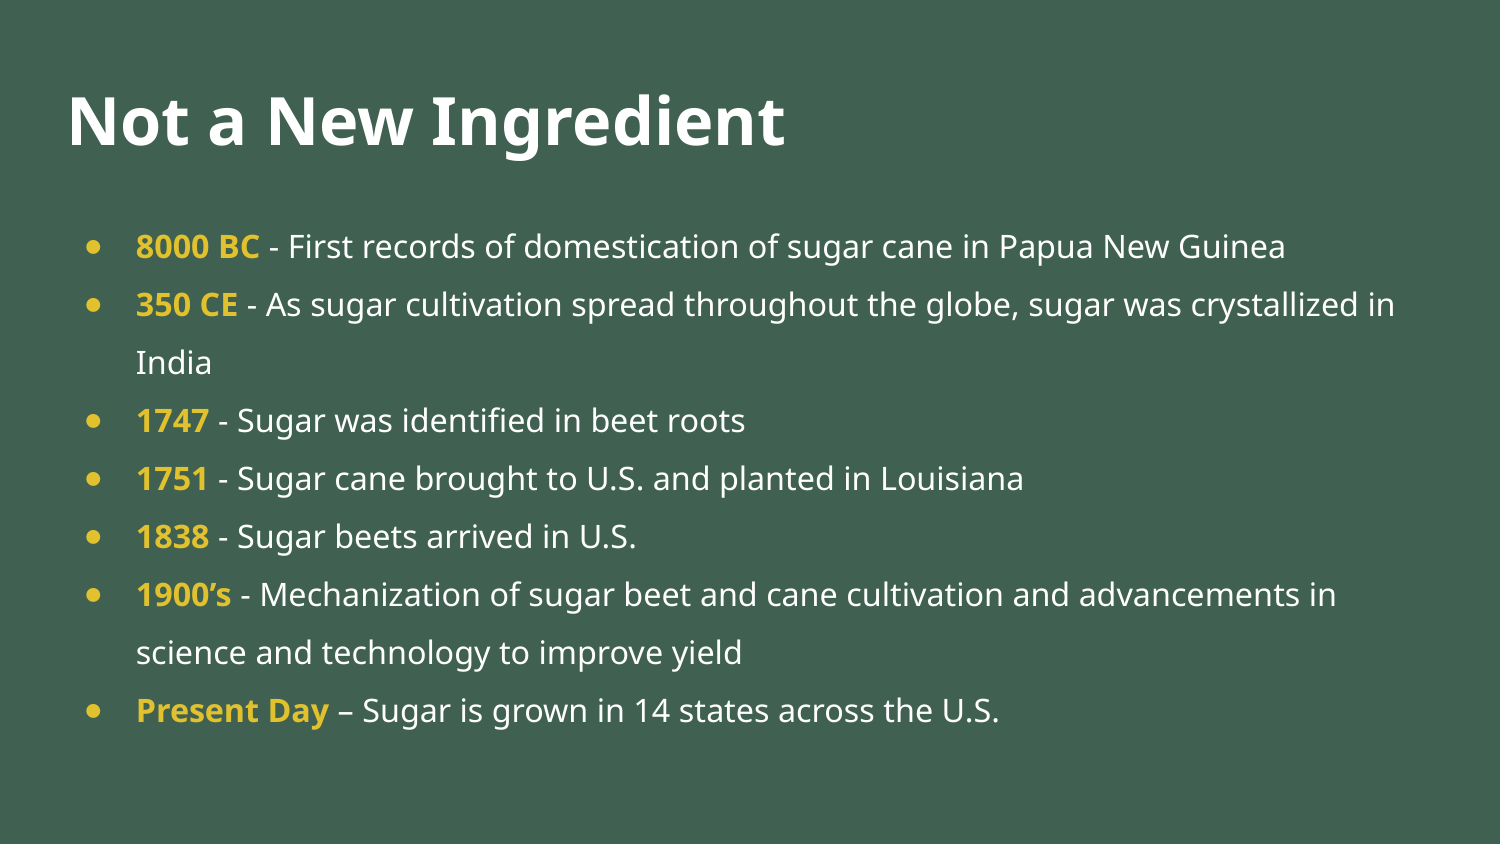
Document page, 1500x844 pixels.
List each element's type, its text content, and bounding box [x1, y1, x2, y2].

title Not a New Ingredient [51, 72, 1449, 174]
list 8000 BC - First records of domestication of sugar cane in Papua New Guinea 350 CE - As sugar cultivation spread throughout the globe, sugar was crystallized in India 1747 - Sugar was identified in beet roots 1751 - Sugar cane brought to U.S. and planted in Louisiana 1838 - Sugar beets arrived in U.S. 1900’s - Mechanization of sugar beet and cane cultivation and advancements in science and technology to improve yield Present Day – Sugar is grown in 14 states across the U.S. [51, 192, 1449, 750]
